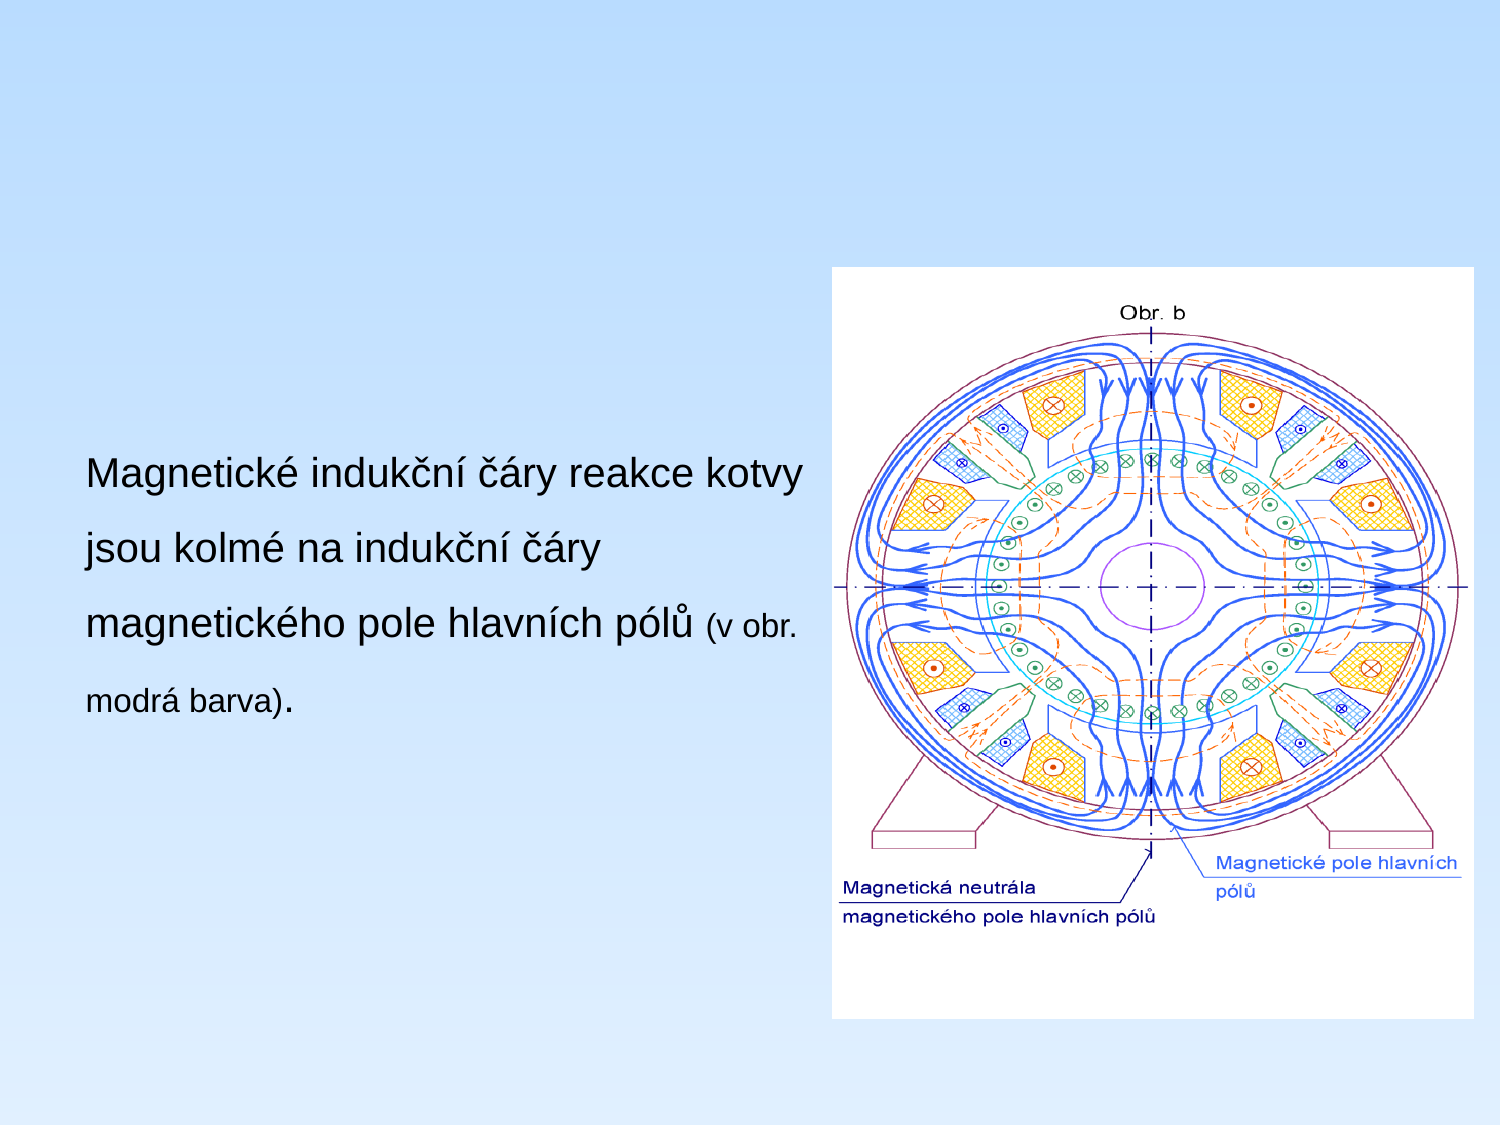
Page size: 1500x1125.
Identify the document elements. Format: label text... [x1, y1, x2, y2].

picture [832, 266, 1474, 1019]
text_box Magnetické indukční čáry reakce kotvy jsou kolmé na indukční čáry magnetického pole hlavních pólů (v obr. modrá barva). [70, 413, 827, 729]
